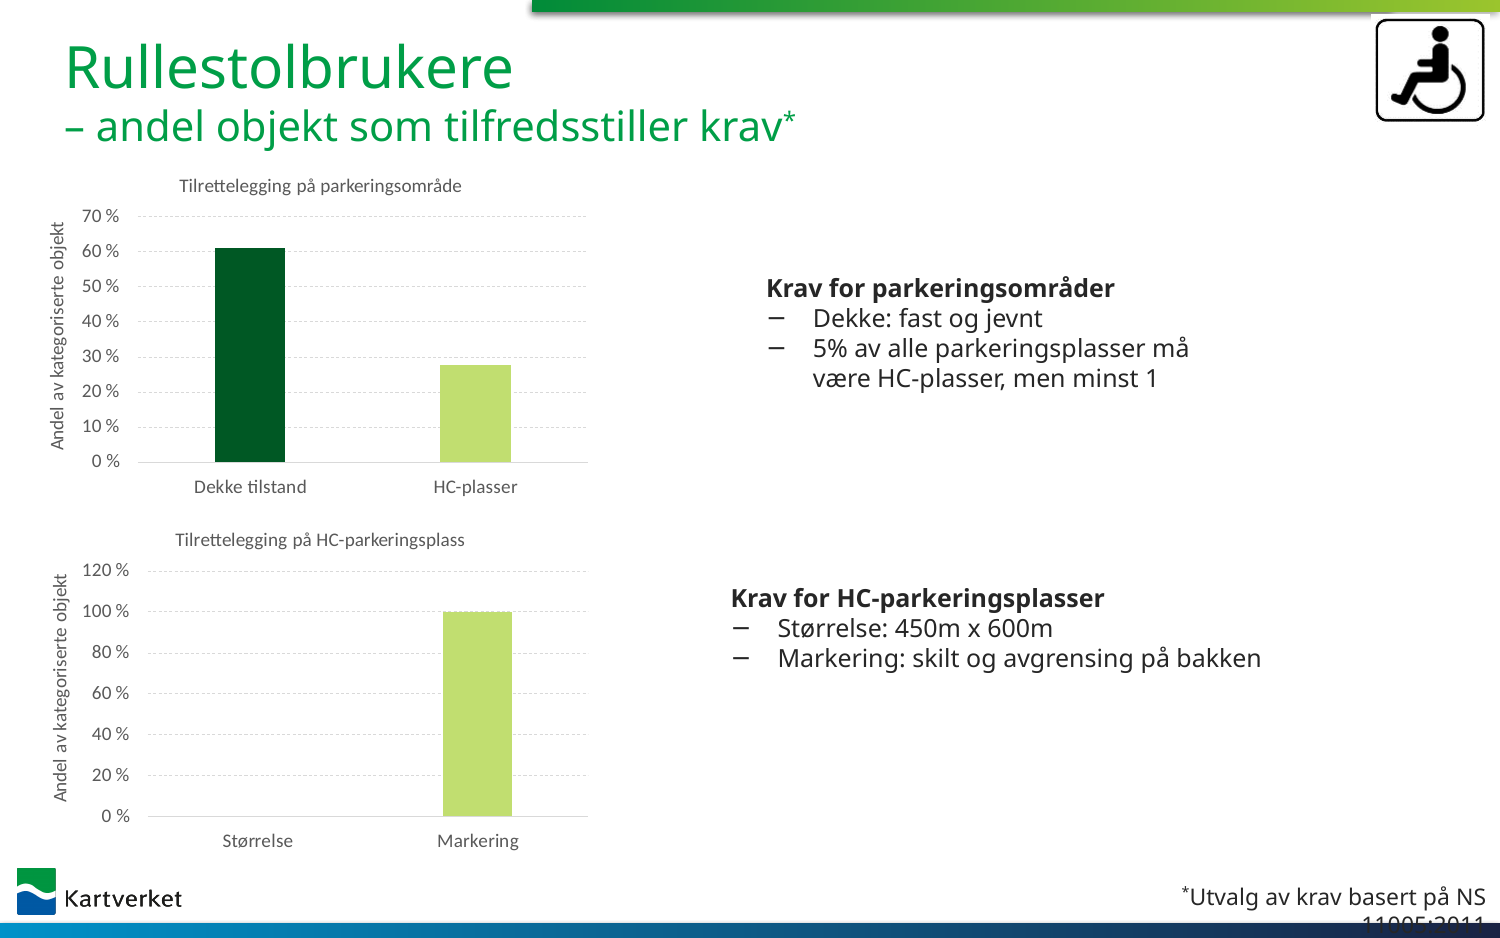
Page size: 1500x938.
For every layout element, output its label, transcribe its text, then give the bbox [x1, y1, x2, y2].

picture [41, 520, 599, 859]
text_box Rullestolbrukere – andel objekt som tilfredsstiller krav* [49, 23, 1431, 158]
text_box Krav for HC-parkeringsplasser Størrelse: 450m x 600m Markering: skilt og avgrensing på bakken [715, 574, 1278, 680]
text_box Krav for parkeringsområder Dekke: fast og jevnt 5% av alle parkeringsplasser må være HC-plasser, men minst 1 [751, 264, 1232, 400]
picture [1371, 13, 1491, 127]
picture [41, 166, 599, 505]
text_box *Utvalg av krav basert på NS 11005:2011 [1068, 873, 1500, 938]
